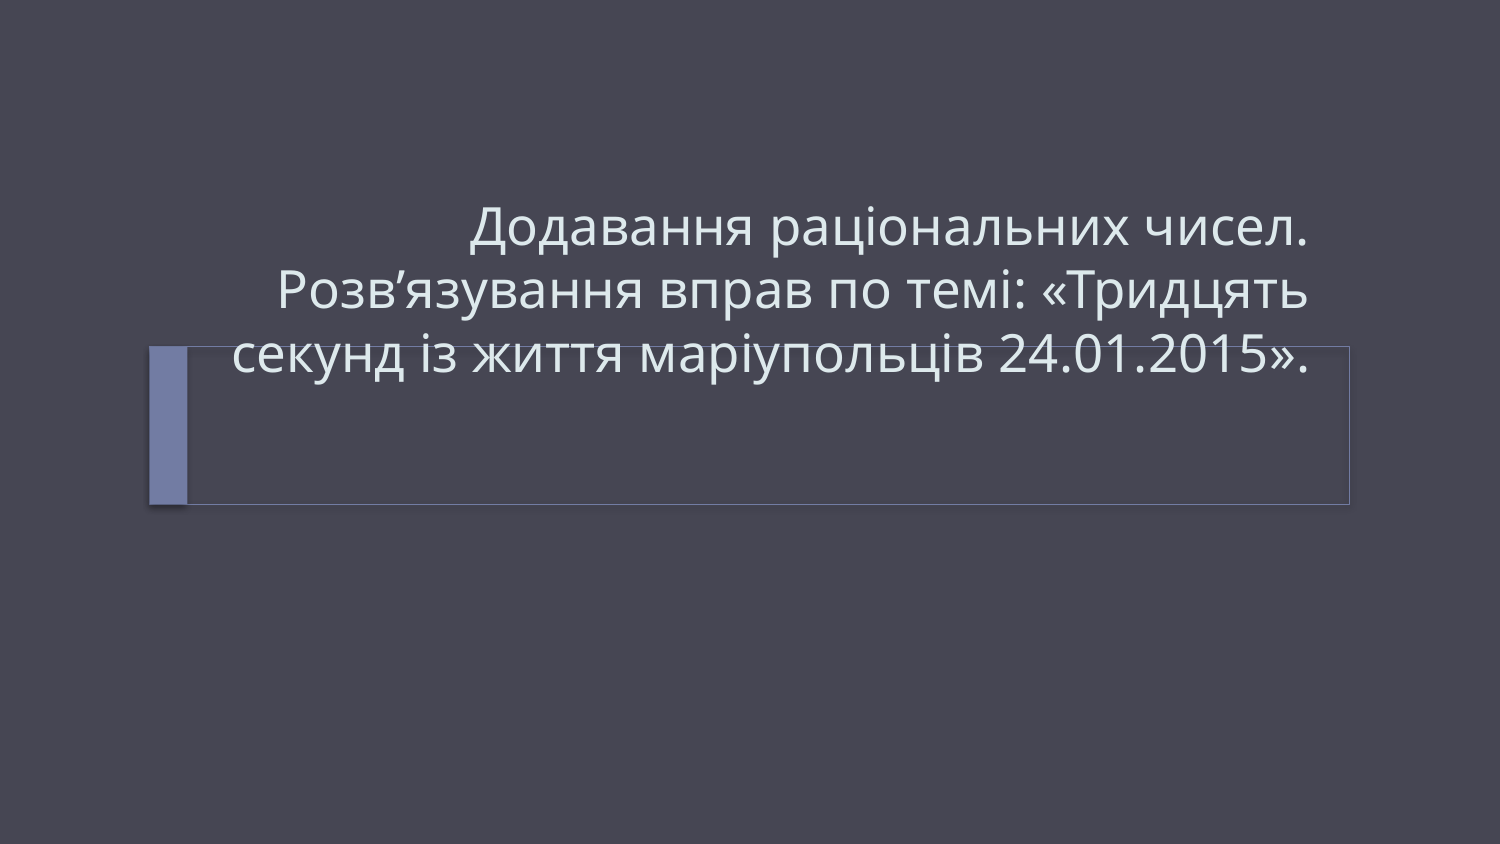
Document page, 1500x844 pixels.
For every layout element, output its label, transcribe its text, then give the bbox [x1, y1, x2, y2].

title Додавання раціональних чисел. Розв’язування вправ по темі: «Тридцять секунд із життя маріупольців 24.01.2015». [200, 185, 1325, 497]
